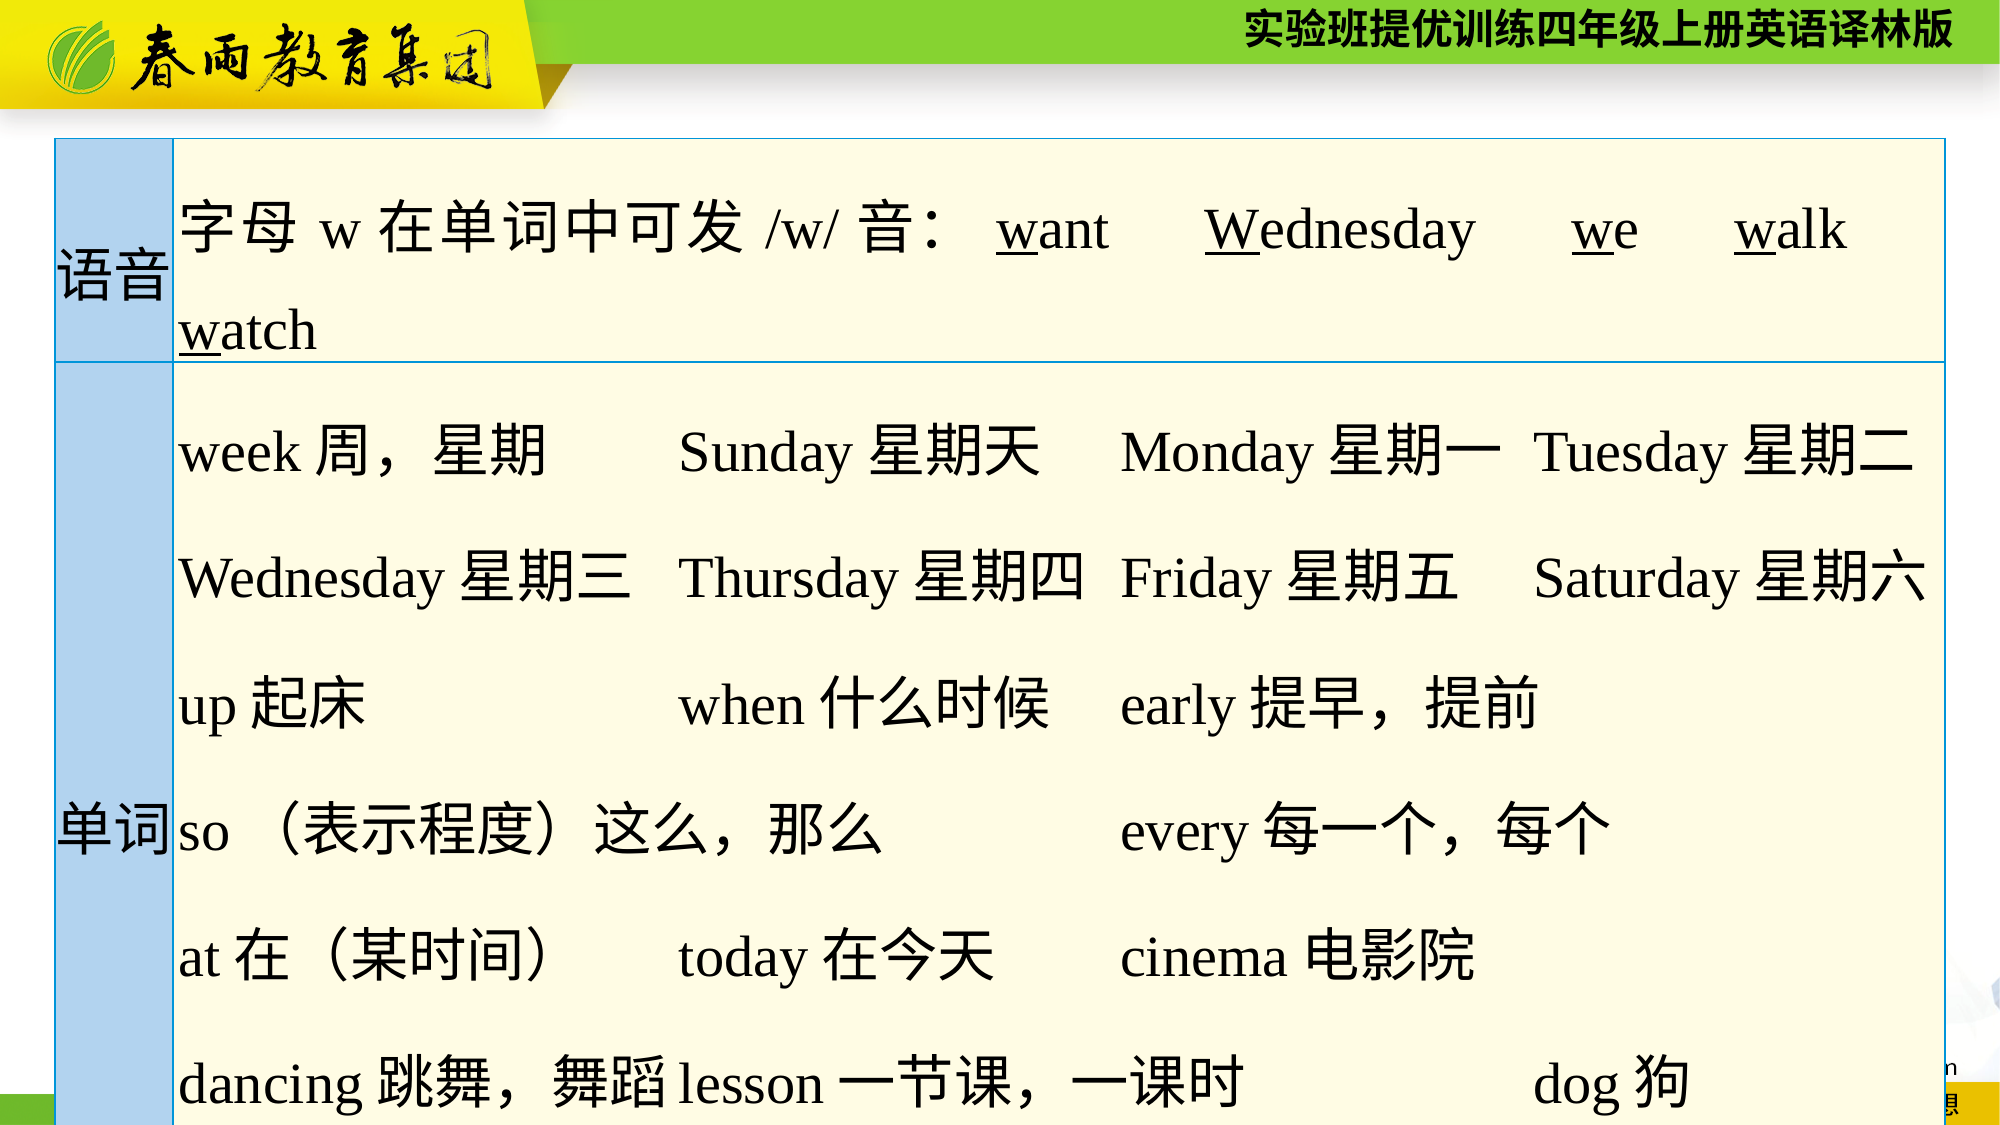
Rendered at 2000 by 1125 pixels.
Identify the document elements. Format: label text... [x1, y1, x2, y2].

table_header 语音 [56, 139, 172, 361]
table_header 字母w在单词中可发/w/音：want Wednesday we walk watch [174, 139, 1944, 361]
table_cell 单词 [56, 363, 172, 1125]
picture [0, 0, 2000, 1125]
table_cell week周，星期 Sunday星期天 Monday星期一 Tuesday星期二 Wednesday星期三 Thursday星期四 Friday星期五 Saturday星期六 up起床 when什么时候 early提早，提前 so（表示程度）这么，那么 every每一个，每个 at在（某时间） today在今天 cinema电影院 dancing跳舞，舞蹈 lesson一节课，一课时 dog狗 walk牵着（动物）走，遛 tomorrow明天；在明天 free空闲的 [174, 363, 1944, 1125]
